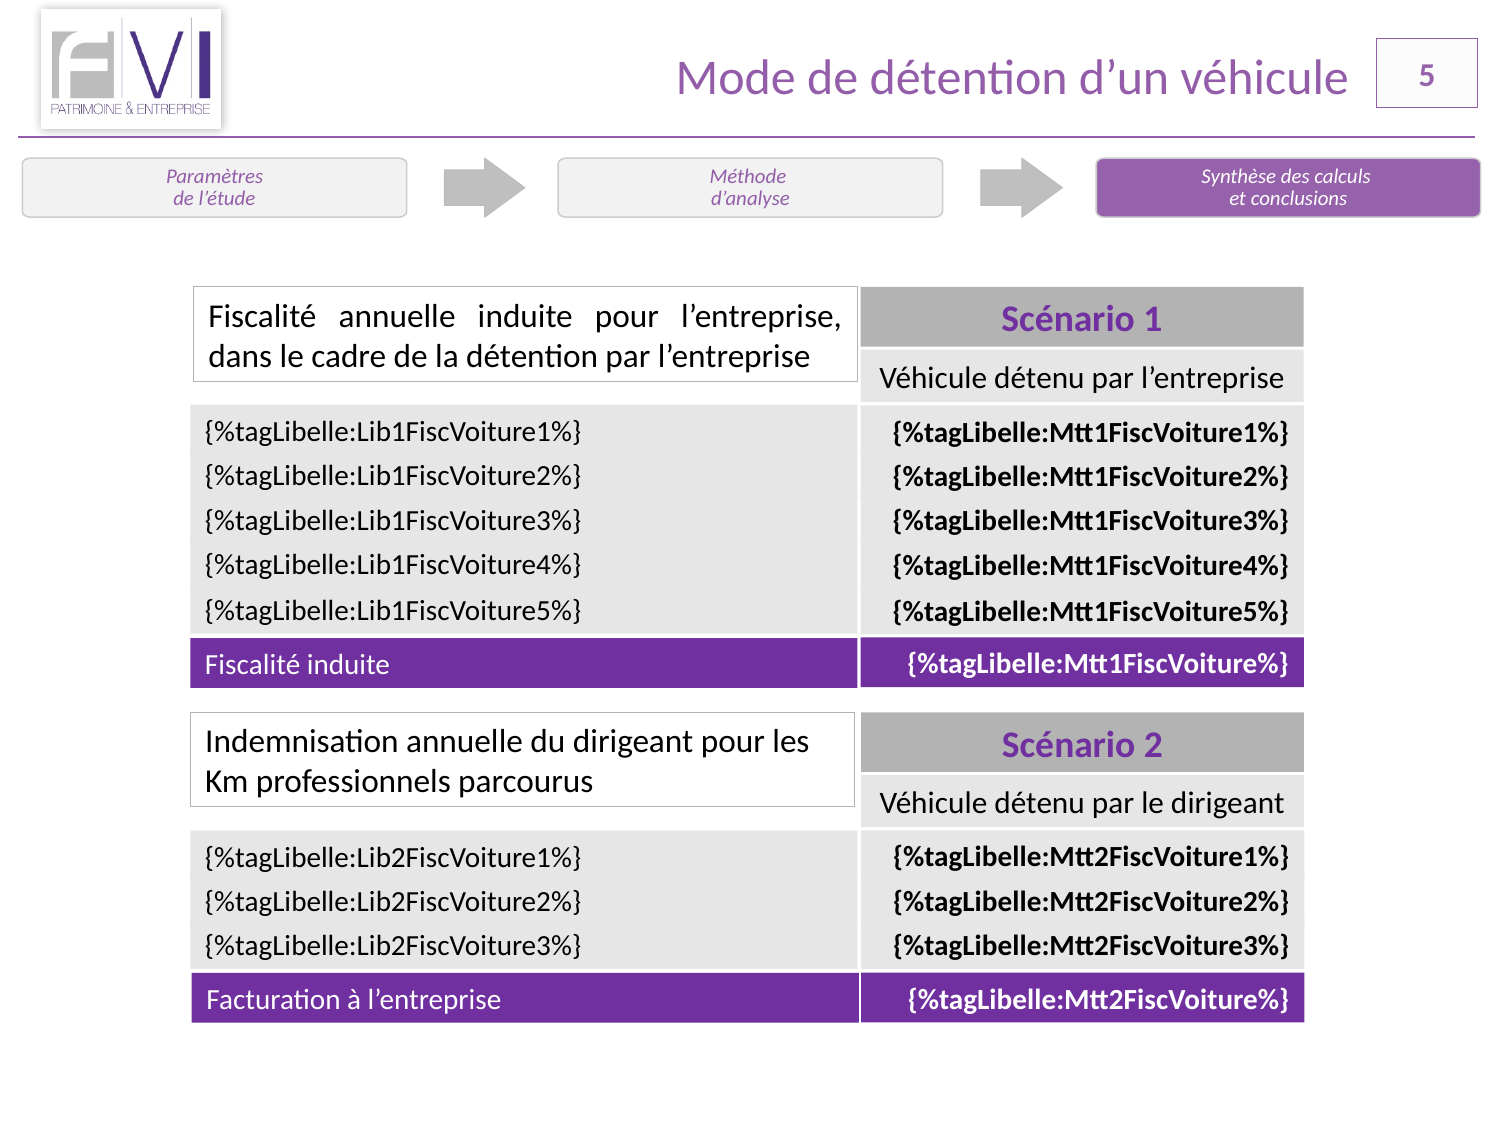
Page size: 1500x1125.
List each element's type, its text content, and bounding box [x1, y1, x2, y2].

text_box {%tagLibelle:Mtt2FiscVoiture2%} [861, 875, 1305, 919]
text_box {%tagLibelle:Lib2FiscVoiture3%} [190, 919, 858, 969]
text_box {%tagLibelle:Lib2FiscVoiture1%} [190, 830, 858, 875]
text_box {%tagLibelle:Mtt1FiscVoiture3%} [860, 494, 1304, 538]
text_box {%tagLibelle:Lib1FiscVoiture1%} [190, 404, 858, 449]
text_box {%tagLibelle:Mtt1FiscVoiture1%} [860, 405, 1304, 450]
text_box Scénario 2 [861, 712, 1304, 772]
text_box {%tagLibelle:Mtt1FiscVoiture4%} [860, 538, 1304, 584]
text_box {%tagLibelle:Mtt2FiscVoiture3%} [861, 919, 1305, 969]
title Mode de détention d’un véhicule [242, 19, 1365, 130]
text_box {%tagLibelle:Lib1FiscVoiture5%} [190, 583, 858, 634]
text_box {%tagLibelle:Mtt2FiscVoiture%} [861, 972, 1305, 1023]
text_box {%tagLibelle:Mtt1FiscVoiture%} [860, 637, 1304, 688]
text_box Facturation à l’entreprise [191, 972, 859, 1023]
text_box {%tagLibelle:Lib1FiscVoiture4%} [190, 538, 858, 583]
text_box Véhicule détenu par le dirigeant [861, 775, 1304, 828]
text_box {%tagLibelle:Lib1FiscVoiture3%} [190, 493, 858, 538]
text_box Fiscalité induite [190, 638, 858, 688]
text_box {%tagLibelle:Mtt1FiscVoiture5%} [860, 584, 1304, 635]
text_box Véhicule détenu par l’entreprise [860, 349, 1304, 402]
picture [41, 9, 221, 130]
text_box {%tagLibelle:Mtt1FiscVoiture2%} [860, 450, 1304, 494]
text_box Fiscalité annuelle induite pour l’entreprise, dans le cadre de la détention par l’entreprise [193, 286, 858, 382]
text_box {%tagLibelle:Lib1FiscVoiture2%} [190, 449, 858, 493]
text_box {%tagLibelle:Mtt2FiscVoiture1%} [861, 830, 1305, 875]
text_box Scénario 1 [860, 286, 1304, 347]
text_box {%tagLibelle:Lib2FiscVoiture2%} [190, 875, 858, 919]
text_box Indemnisation annuelle du dirigeant pour les Km professionnels parcourus [190, 712, 855, 807]
